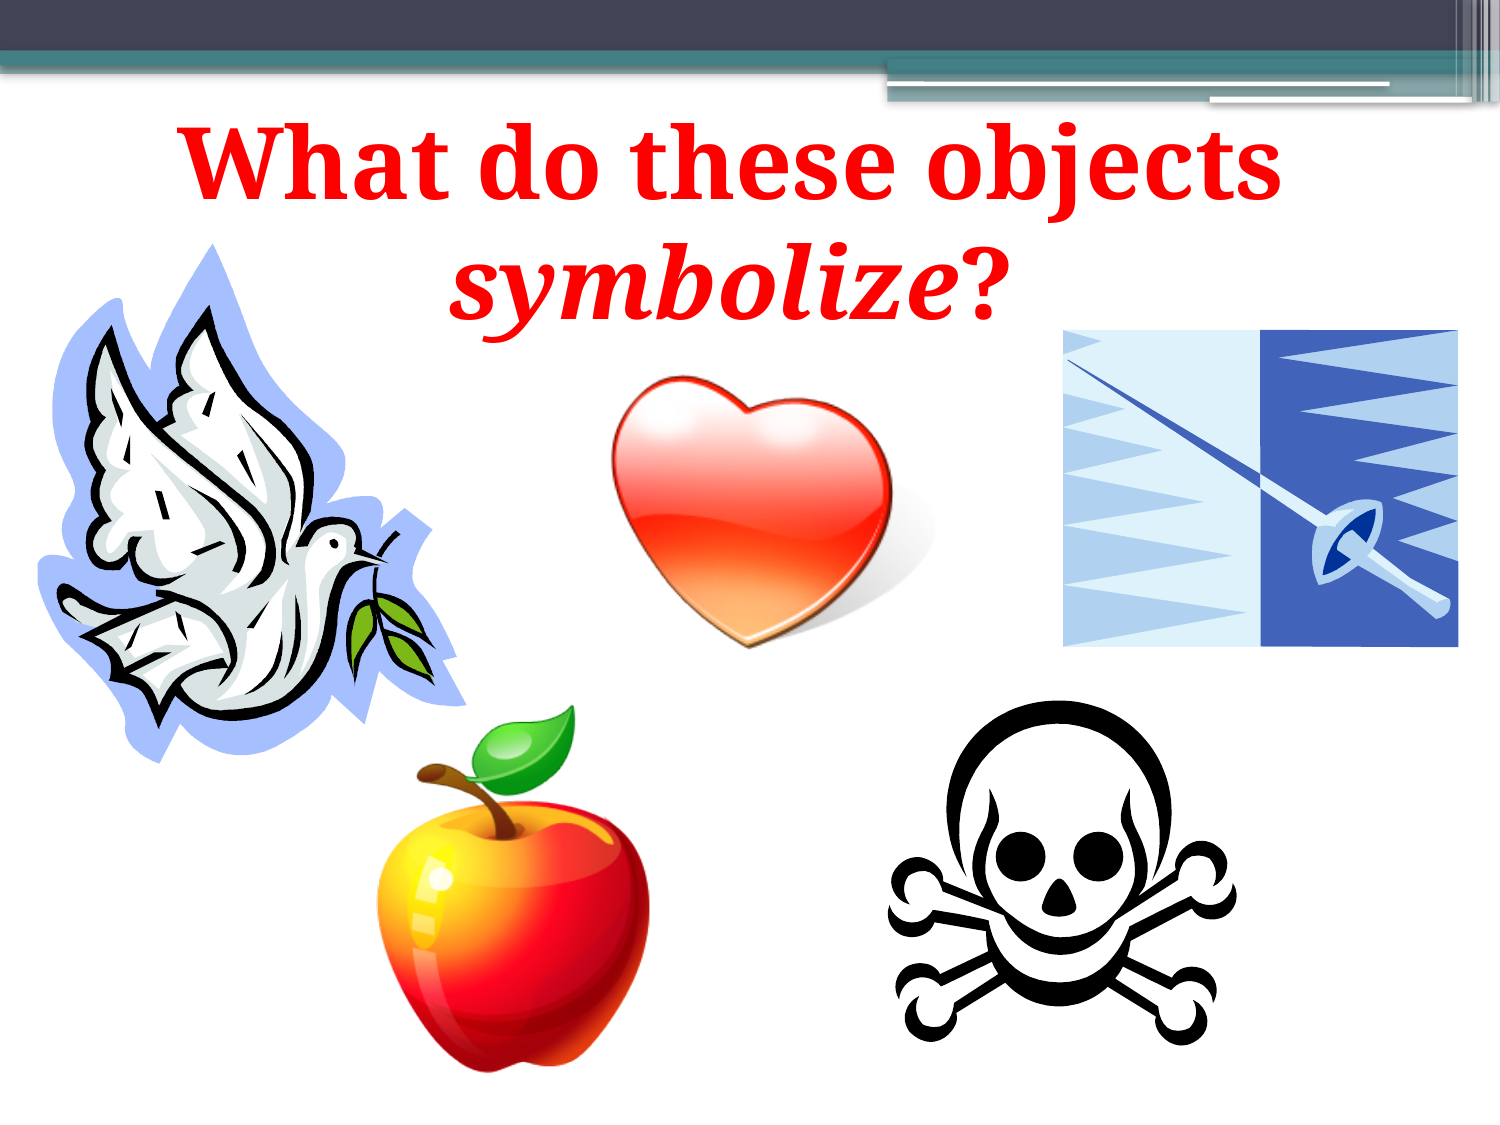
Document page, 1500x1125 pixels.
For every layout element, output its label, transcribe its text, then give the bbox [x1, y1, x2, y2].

text_box What do these objects symbolize? [99, 92, 1363, 348]
picture [37, 237, 713, 1088]
picture [599, 324, 938, 663]
picture [887, 699, 1238, 1047]
picture [1062, 324, 1464, 653]
